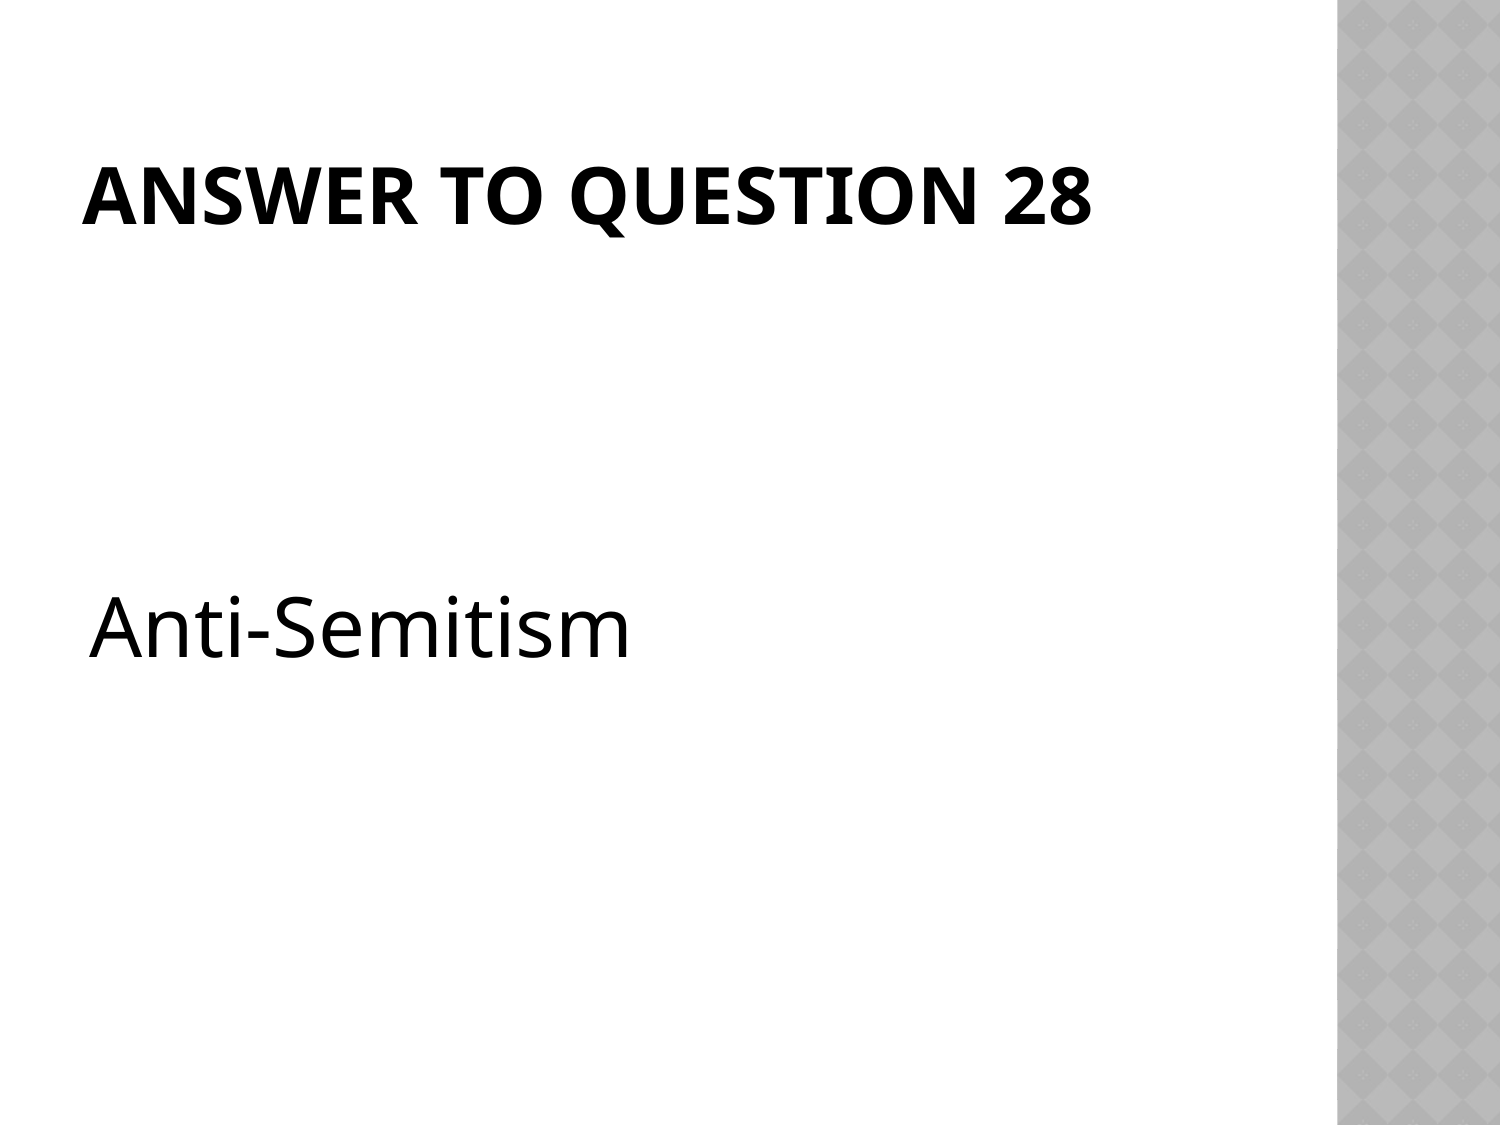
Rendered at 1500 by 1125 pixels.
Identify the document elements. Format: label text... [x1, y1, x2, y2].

title Answer to Question 28 [75, 52, 1263, 240]
list Anti-Semitism [75, 264, 1263, 1059]
